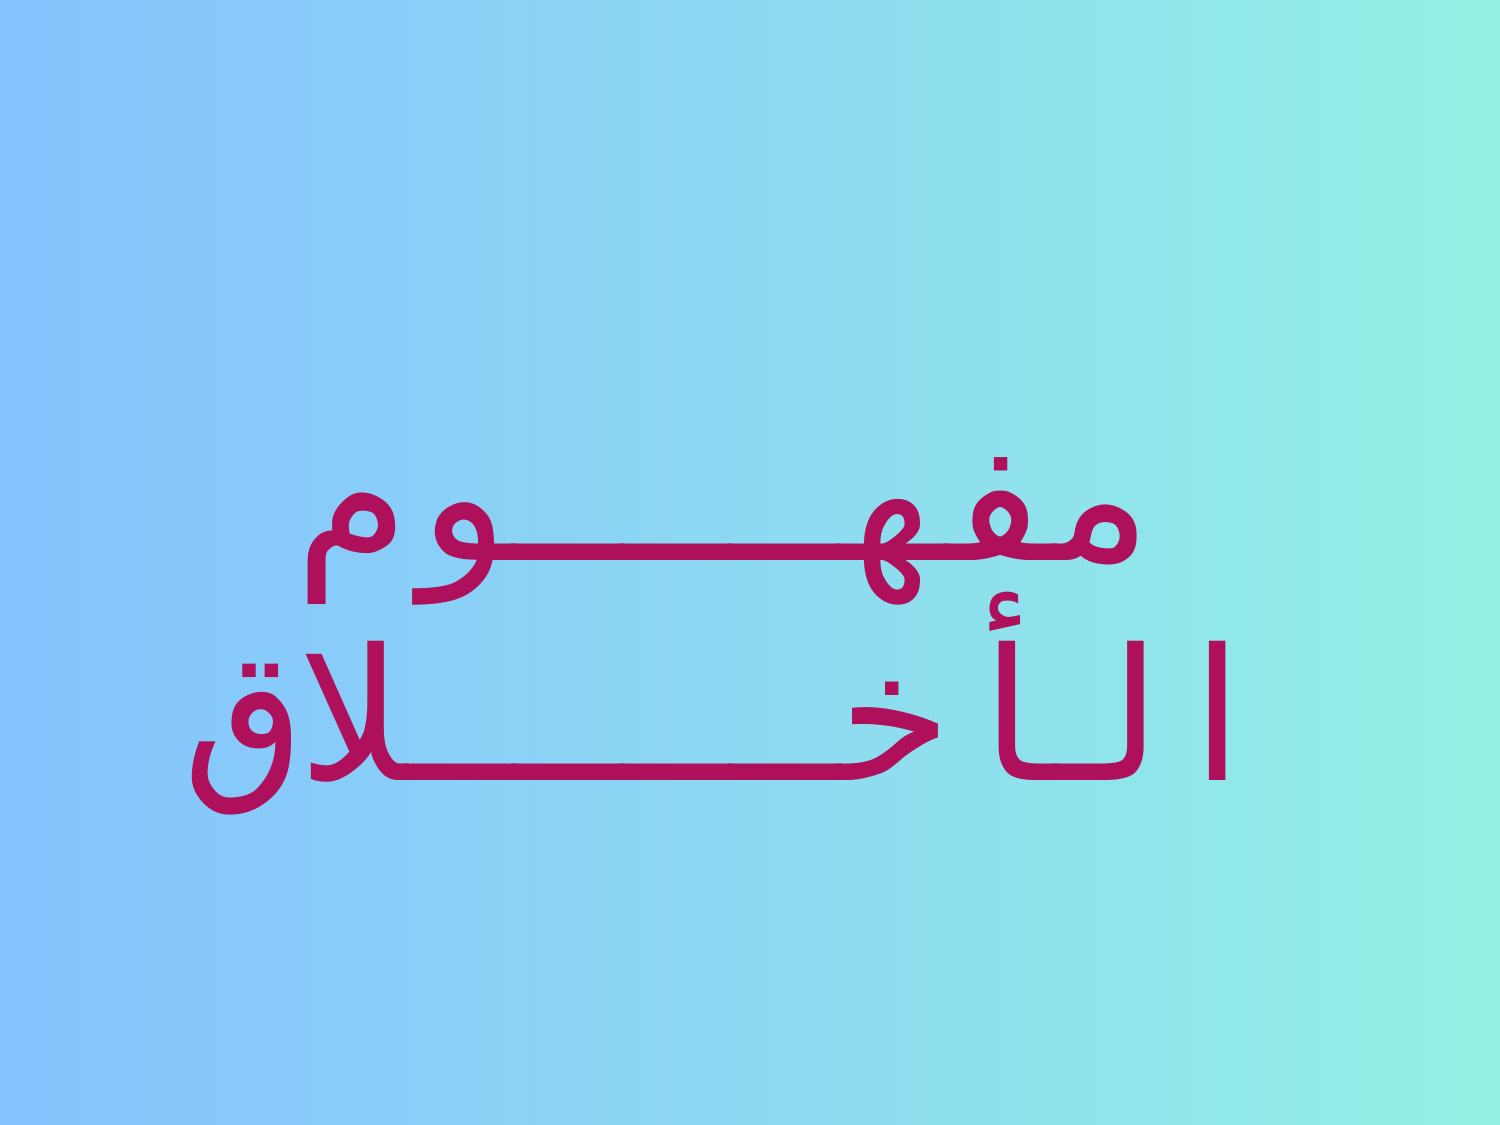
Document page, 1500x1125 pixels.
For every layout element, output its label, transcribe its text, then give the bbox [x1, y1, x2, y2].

title مفهـــوم الأخــــلاق [93, 269, 1369, 725]
